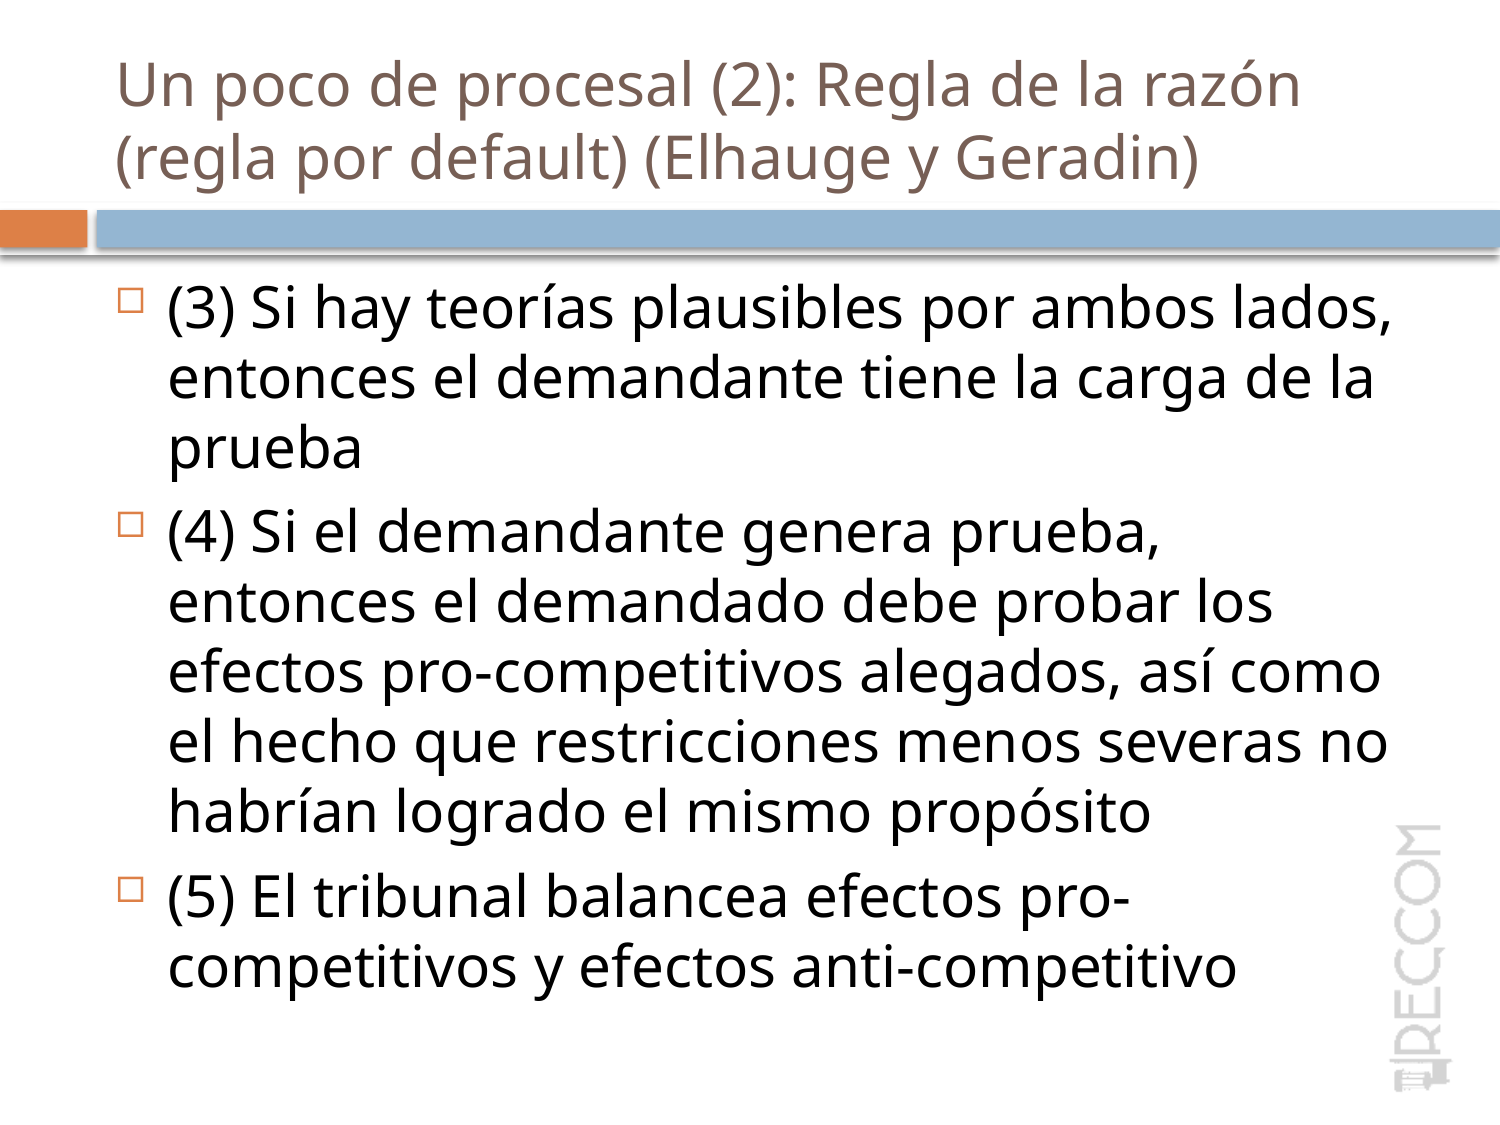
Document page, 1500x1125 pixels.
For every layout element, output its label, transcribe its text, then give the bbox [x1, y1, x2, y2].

list (3) Si hay teorías plausibles por ambos lados, entonces el demandante tiene la carga de la prueba (4) Si el demandante genera prueba, entonces el demandado debe probar los efectos pro-competitivos alegados, así como el hecho que restricciones menos severas no habrían logrado el mismo propósito (5) El tribunal balancea efectos pro-competitivos y efectos anti-competitivo [100, 262, 1438, 1000]
title Un poco de procesal (2): Regla de la razón (regla por default) (Elhauge y Geradin) [100, 37, 1438, 200]
